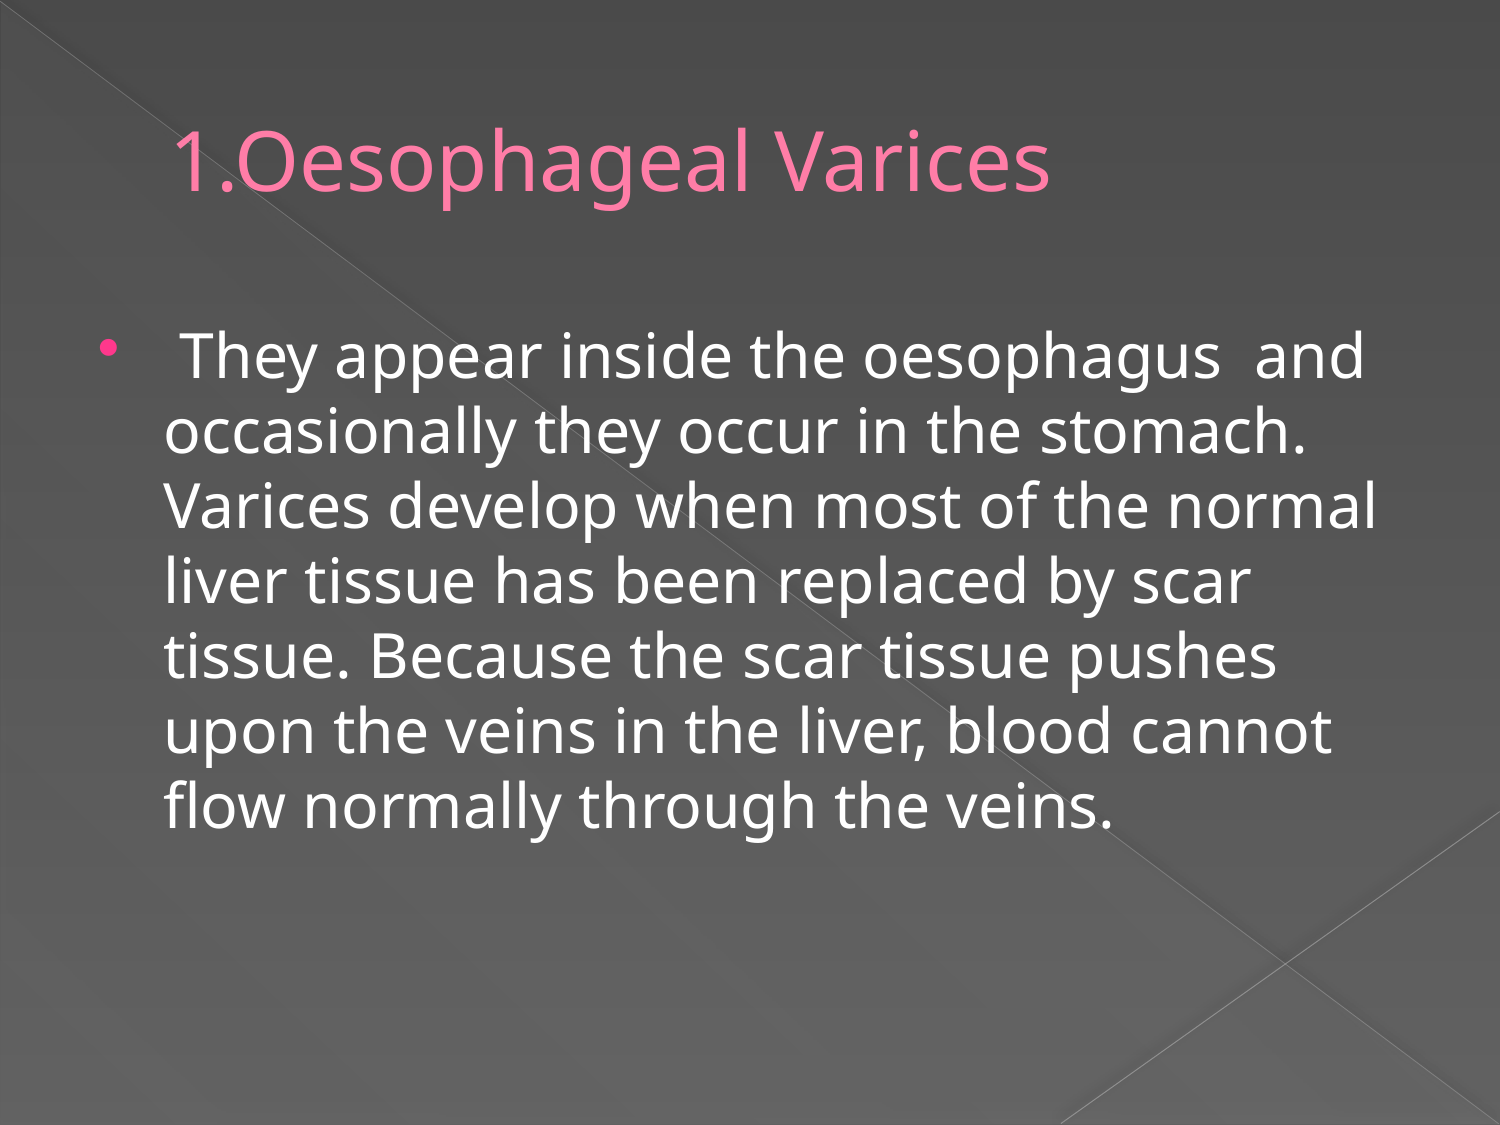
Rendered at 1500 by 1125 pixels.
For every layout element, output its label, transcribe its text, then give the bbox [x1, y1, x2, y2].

list They appear inside the oesophagus and occasionally they occur in the stomach. Varices develop when most of the normal liver tissue has been replaced by scar tissue. Because the scar tissue pushes upon the veins in the liver, blood cannot flow normally through the veins. [75, 308, 1425, 1059]
title 1.Oesophageal Varices [75, 43, 1425, 274]
